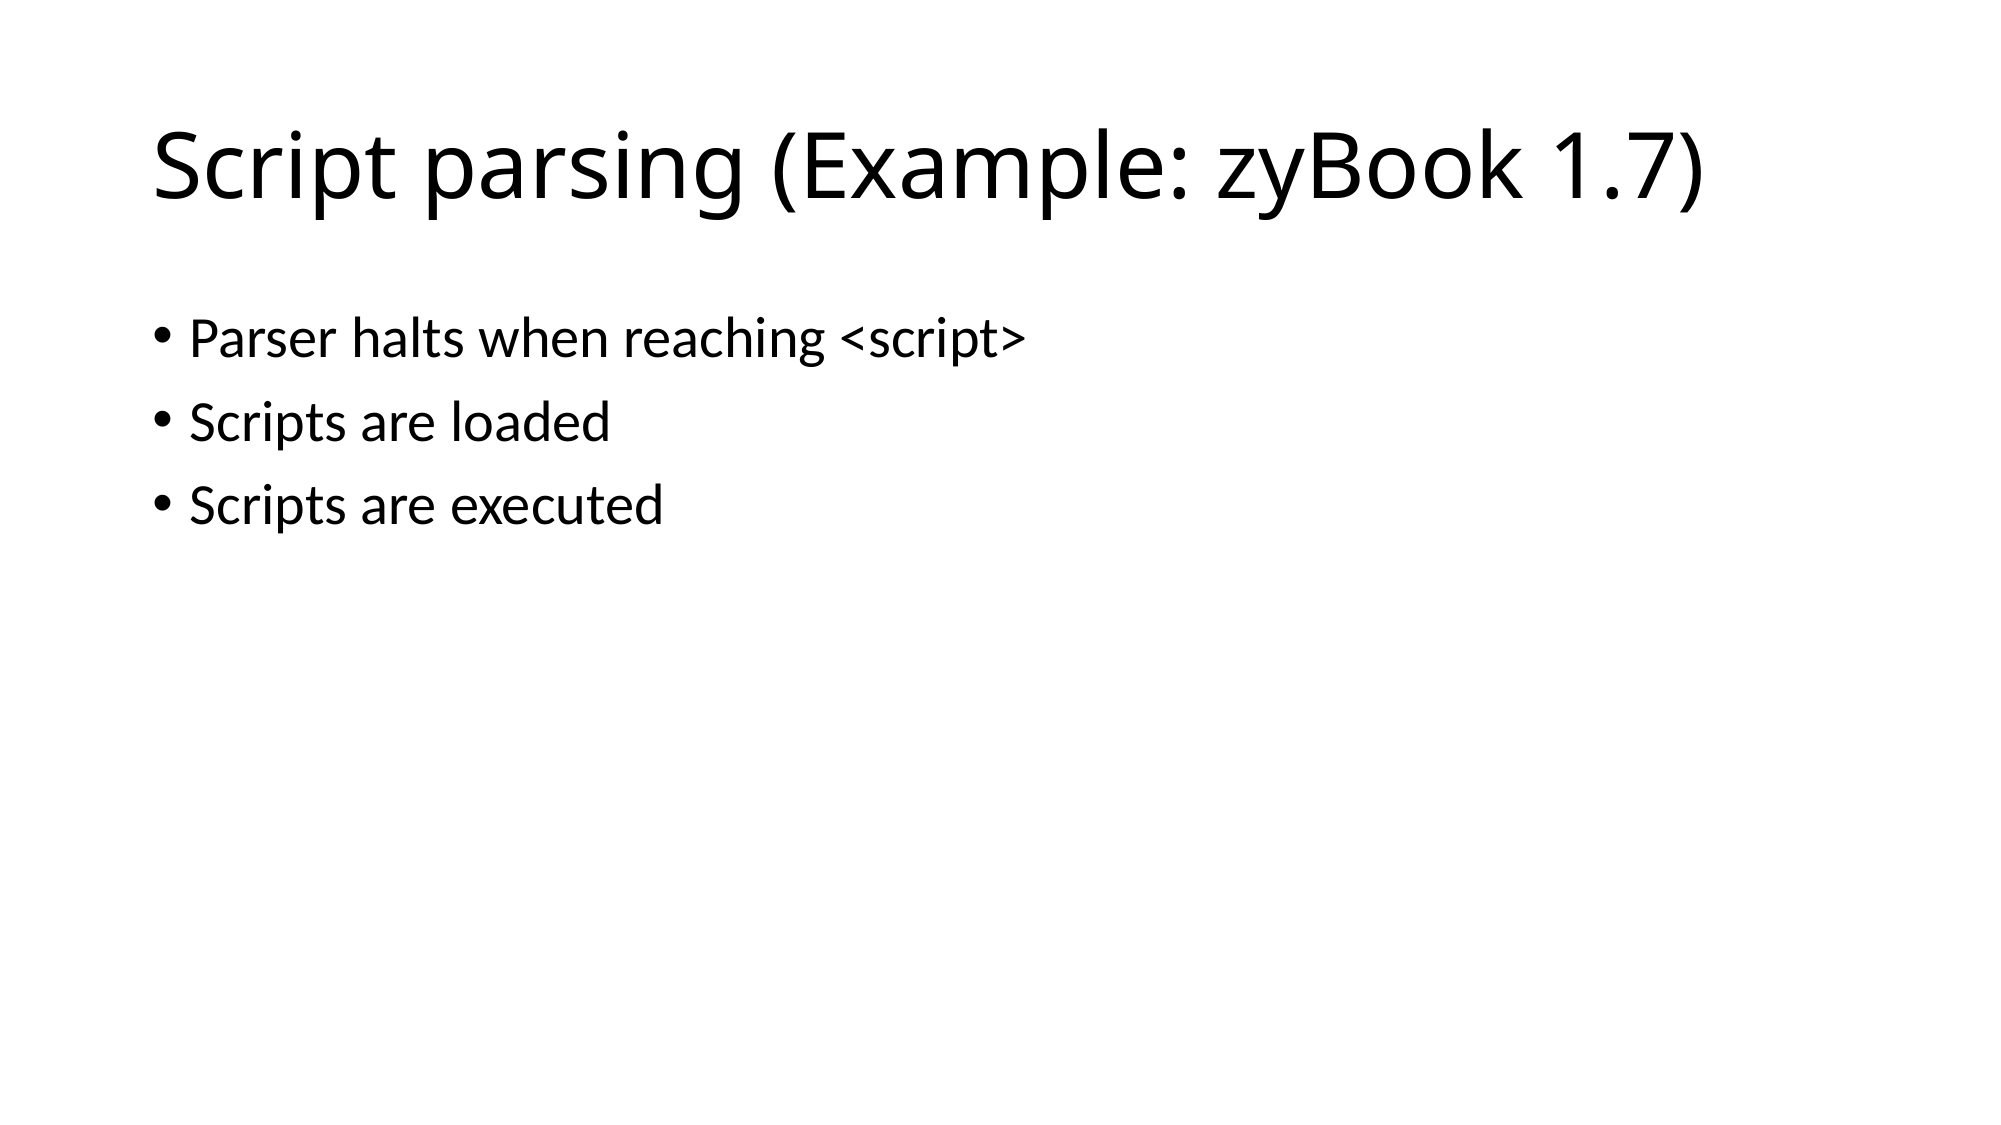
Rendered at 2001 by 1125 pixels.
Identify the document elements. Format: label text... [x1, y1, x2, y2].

title Script parsing (Example: zyBook 1.7) [137, 59, 1863, 278]
list Parser halts when reaching <script> Scripts are loaded Scripts are executed [137, 299, 1863, 1014]
